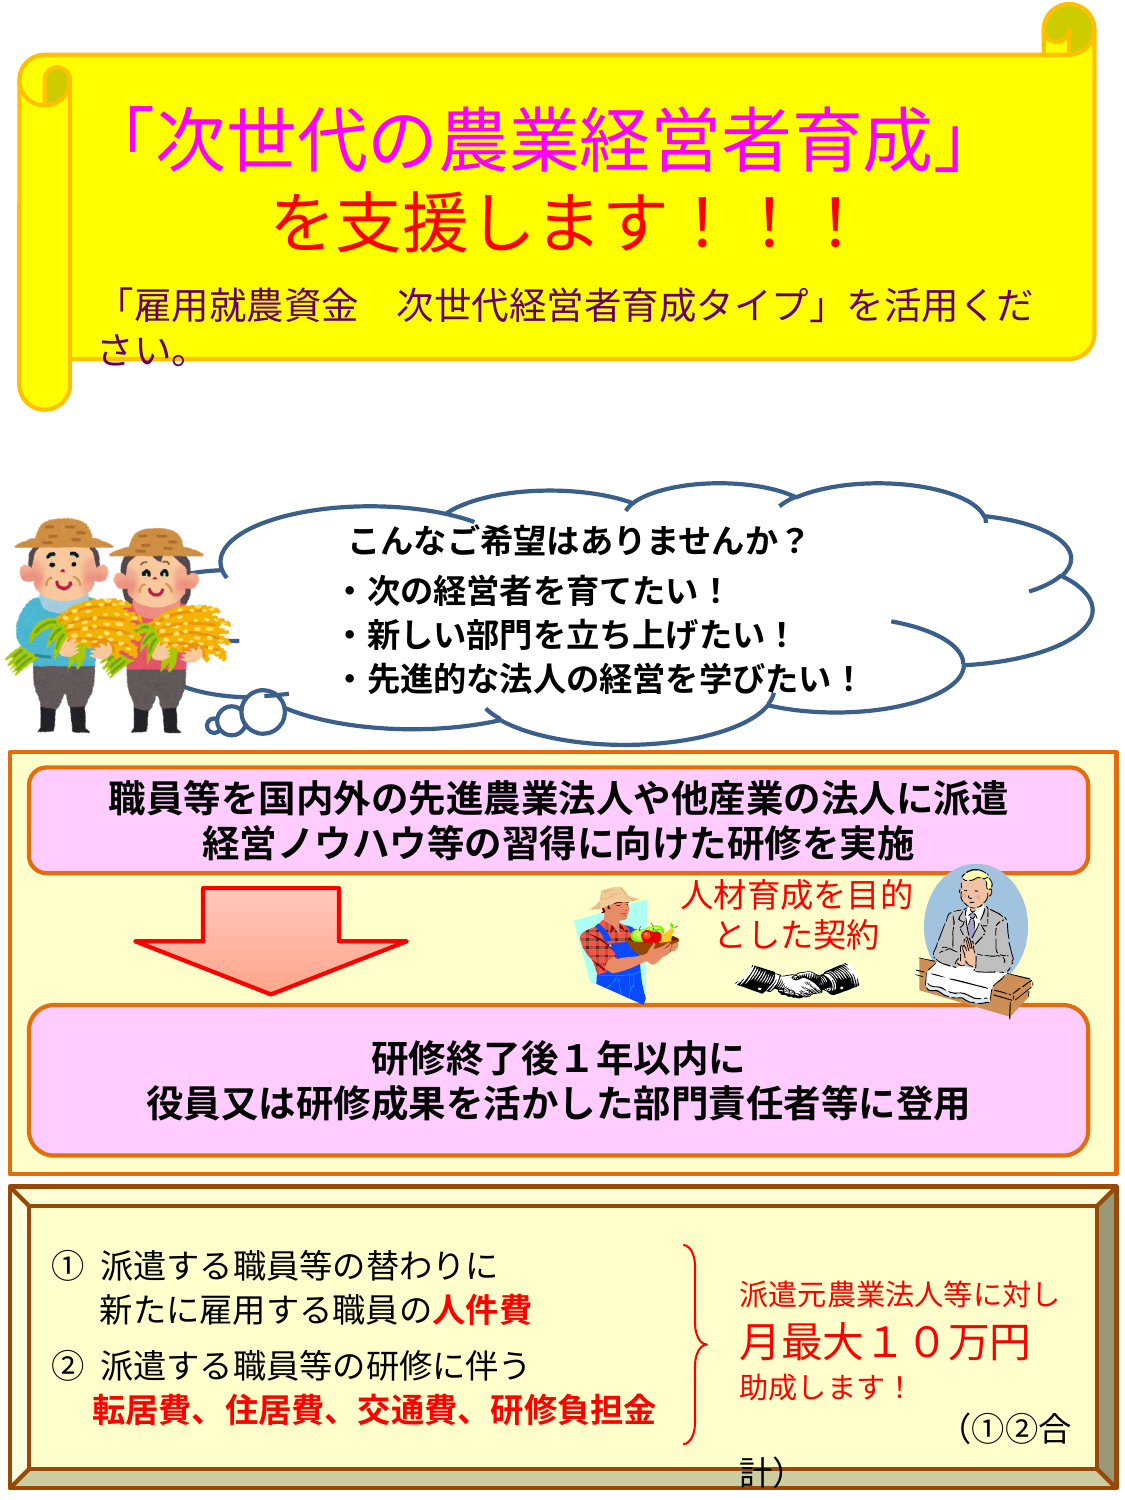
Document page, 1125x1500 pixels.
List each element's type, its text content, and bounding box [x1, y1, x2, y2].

picture [914, 863, 1034, 1021]
text_box 「雇用就農資金 次世代経営者育成タイプ」を活用ください。 [82, 274, 1087, 380]
picture [573, 885, 681, 1006]
text_box 研修終了後１年以内に 役員又は研修成果を活かした部門責任者等に登用 [26, 1002, 1091, 1158]
text_box 「次世代の農業経営者育成」 を支援します！！！ [17, 1, 1097, 412]
text_box 派遣元農業法人等に対し 月最大１０万円 助成します！ （①②合計） [724, 1265, 1092, 1500]
picture [0, 509, 237, 741]
text_box ① 派遣する職員等の替わりに 新たに雇用する職員の人件費 ② 派遣する職員等の研修に伴う 転居費、住居費、交通費、研修負担金 [8, 1184, 1119, 1490]
text_box [133, 886, 409, 997]
text_box こんなご希望はありませんか？ ・次の経営者を育てたい！ ・新しい部門を立ち上げたい！ ・先進的な法人の経営を学びたい！ [241, 481, 1095, 748]
text_box [683, 1244, 708, 1445]
text_box [8, 750, 1119, 1176]
text_box 人材育成を目的 とした契約 [643, 867, 909, 962]
text_box 職員等を国内外の先進農業法人や他産業の法人に派遣 経営ノウハウ等の習得に向けた研修を実施 [26, 765, 1091, 876]
picture [733, 962, 861, 999]
